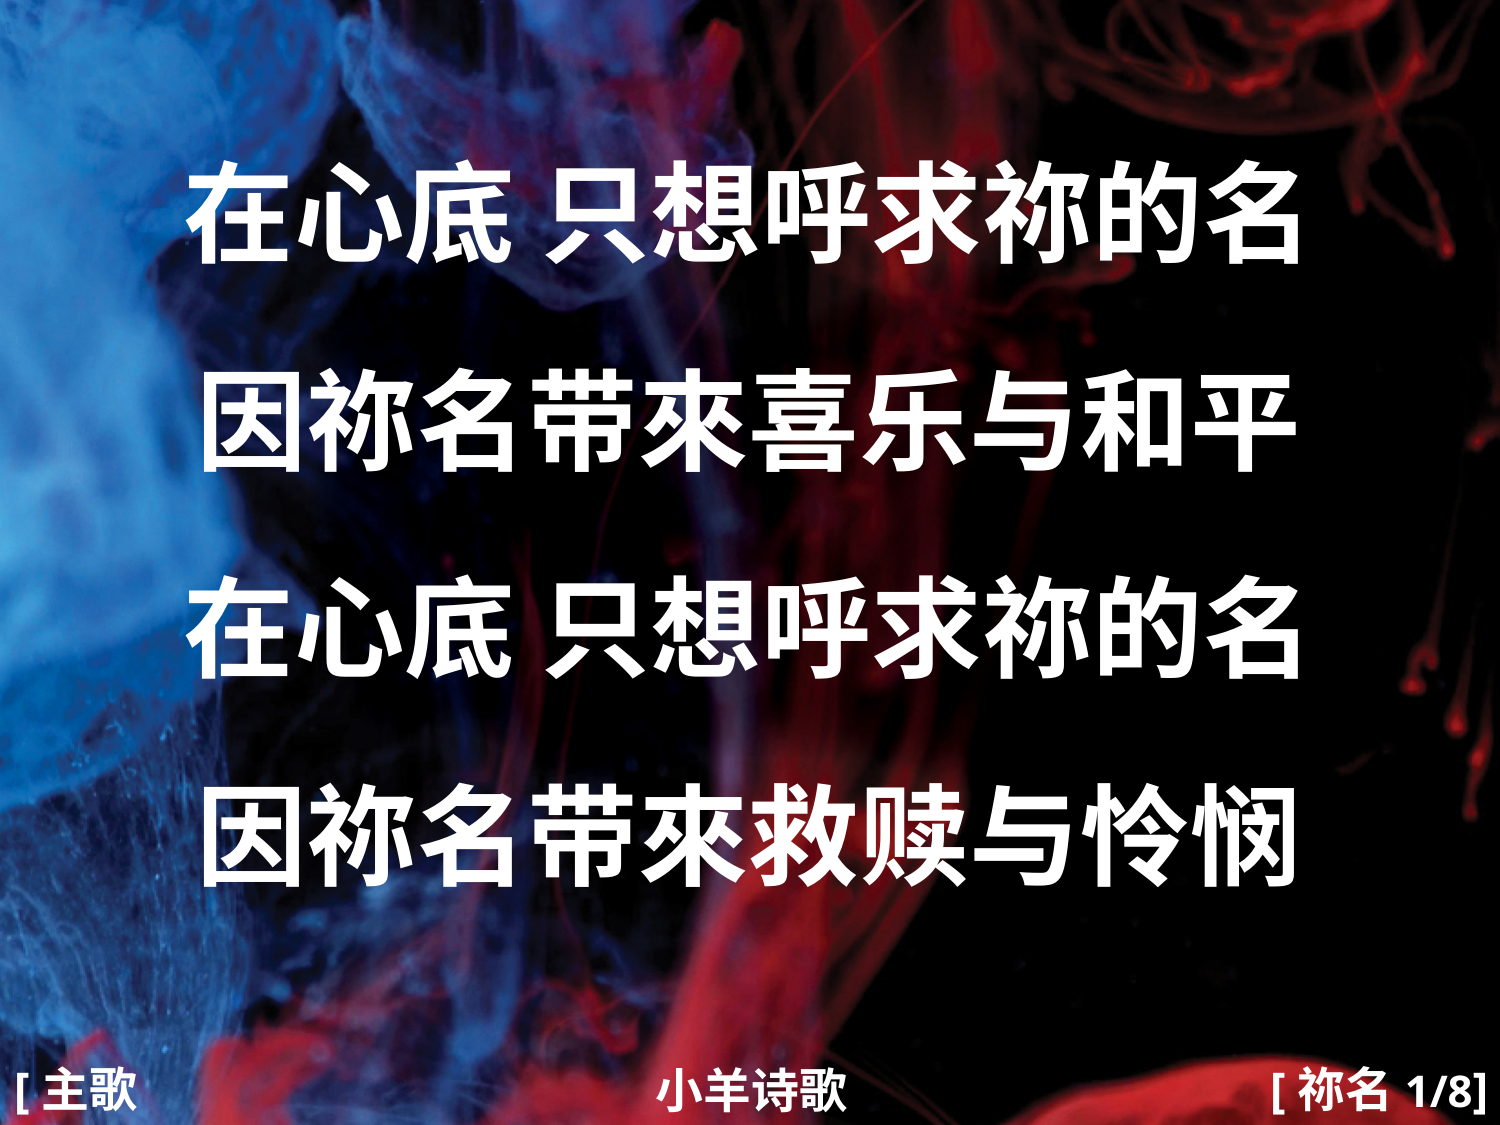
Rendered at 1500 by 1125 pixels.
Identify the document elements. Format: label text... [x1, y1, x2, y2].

subtitle 小羊诗歌 [205, 1053, 1219, 1125]
text_box [主歌1] [0, 1051, 205, 1125]
picture [0, 0, 1500, 1053]
text_box [祢名1/8] [1219, 1052, 1500, 1125]
text_box 在心底 只想呼求祢的名 因祢名带來喜乐与和平 在心底 只想呼求祢的名 因祢名带來救赎与怜悯 [0, 137, 1499, 931]
